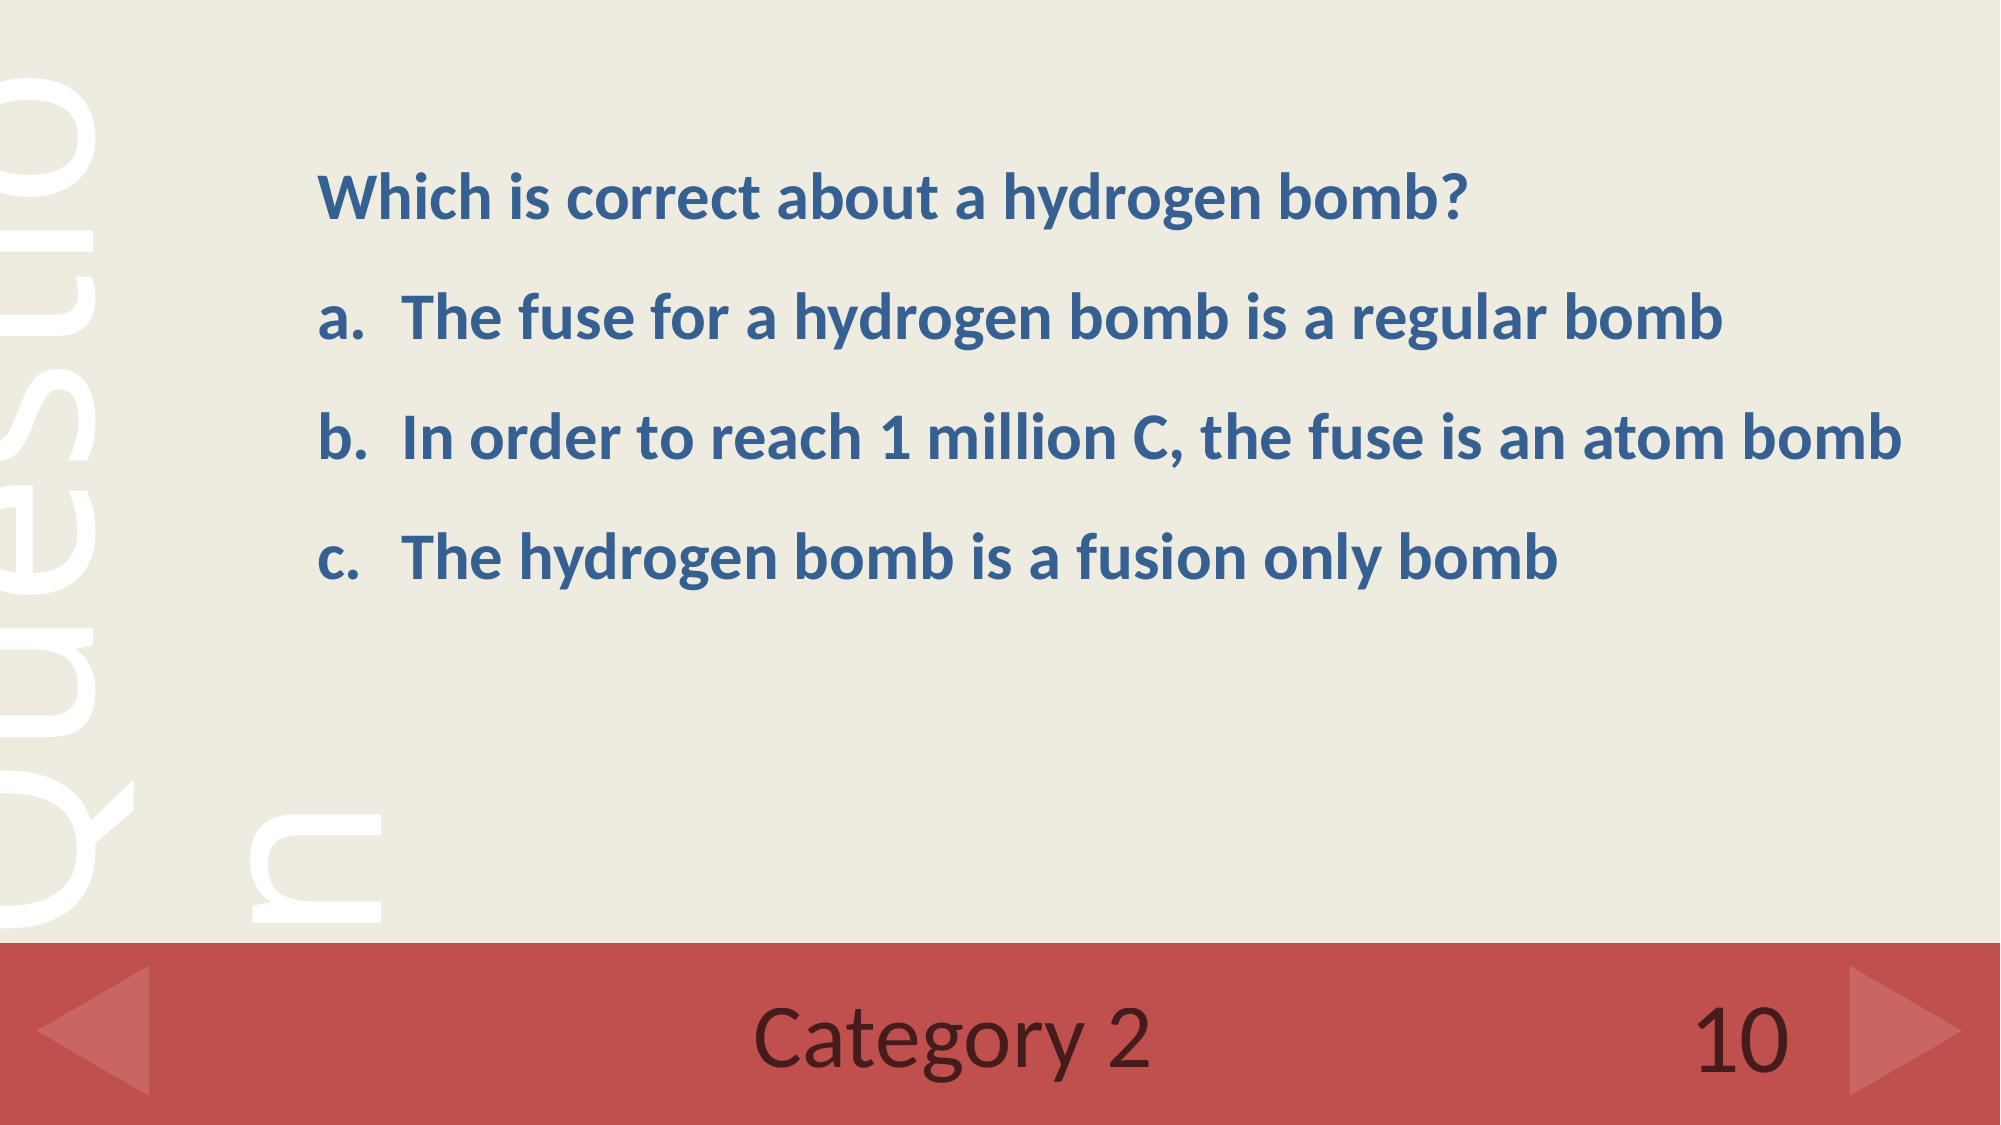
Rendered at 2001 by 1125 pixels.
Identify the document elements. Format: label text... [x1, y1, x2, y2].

title Category 2 [53, 937, 1854, 1125]
list Which is correct about a hydrogen bomb? The fuse for a hydrogen bomb is a regular bomb In order to reach 1 million C, the fuse is an atom bomb The hydrogen bomb is a fusion only bomb [302, 115, 1950, 831]
